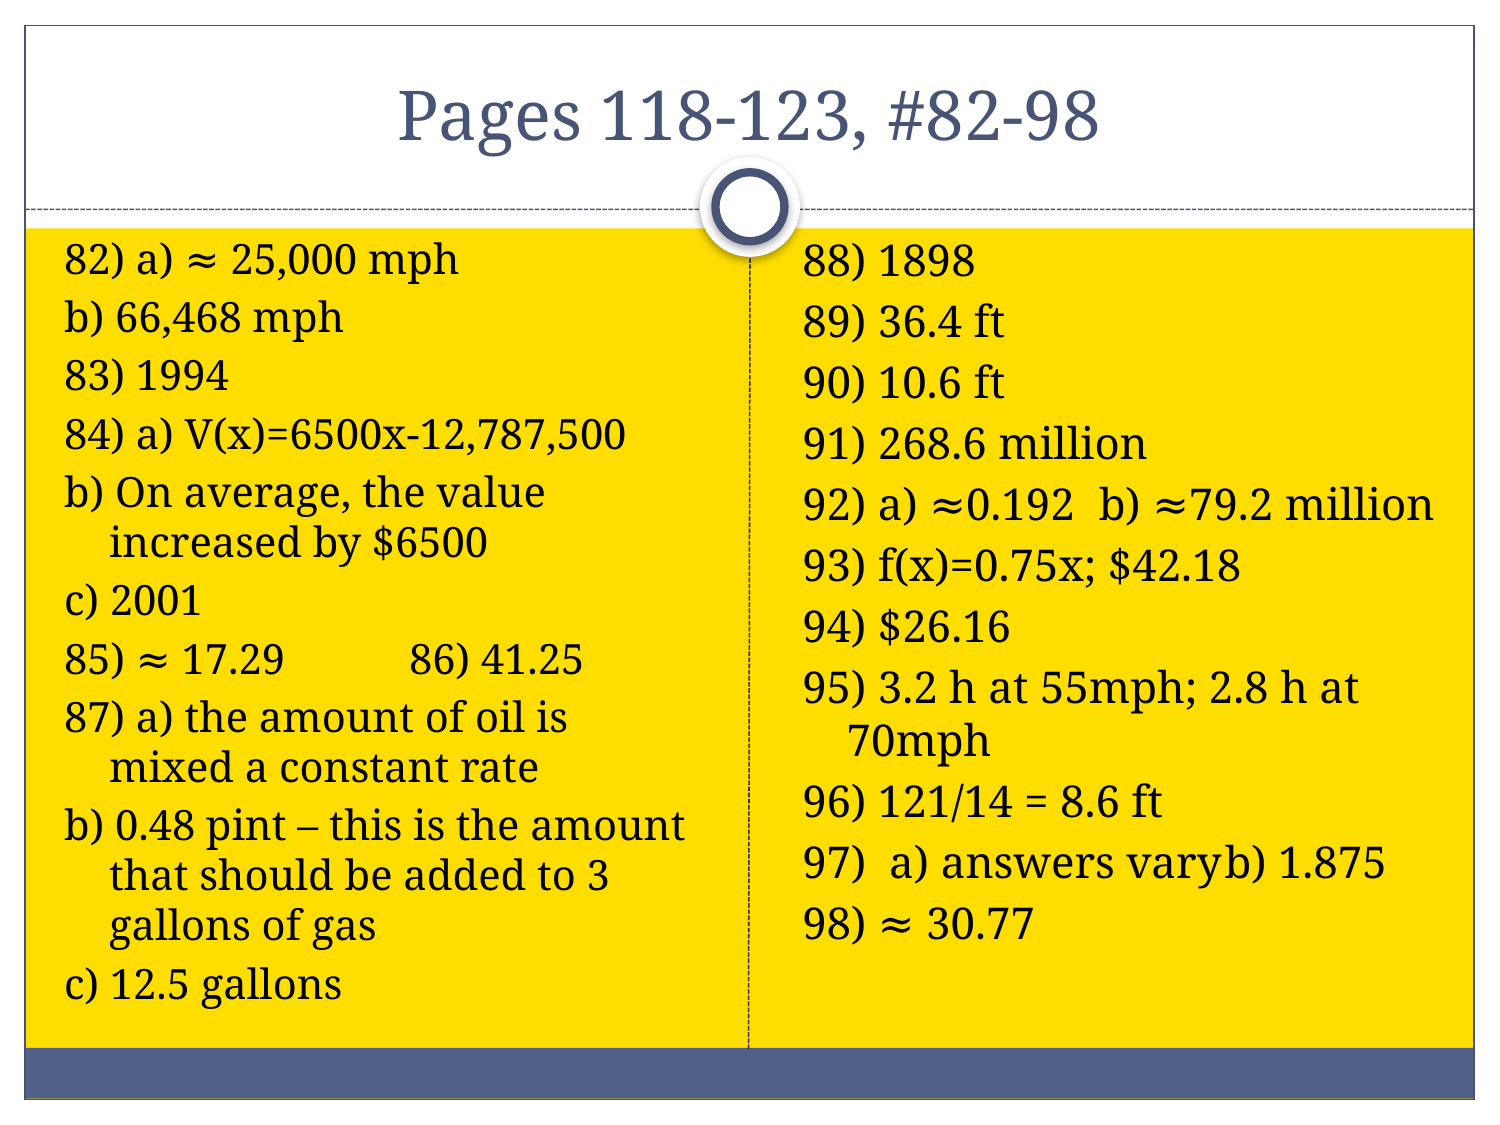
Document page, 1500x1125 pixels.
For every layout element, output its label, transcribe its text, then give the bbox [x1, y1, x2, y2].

list 82) a) ≈ 25,000 mph b) 66,468 mph 83) 1994 84) a) V(x)=6500x-12,787,500 b) On average, the value increased by $6500 c) 2001 85) ≈ 17.29 86) 41.25 87) a) the amount of oil is mixed a constant rate b) 0.48 pint – this is the amount that should be added to 3 gallons of gas c) 12.5 gallons [49, 224, 712, 993]
list 88) 1898 89) 36.4 ft 90) 10.6 ft 91) 268.6 million 92) a) ≈0.192 b) ≈79.2 million 93) f(x)=0.75x; $42.18 94) $26.16 95) 3.2 h at 55mph; 2.8 h at 70mph 96) 121/14 = 8.6 ft 97) a) answers vary b) 1.875 98) ≈ 30.77 [787, 224, 1450, 993]
title Pages 118-123, #82-98 [49, 37, 1450, 162]
